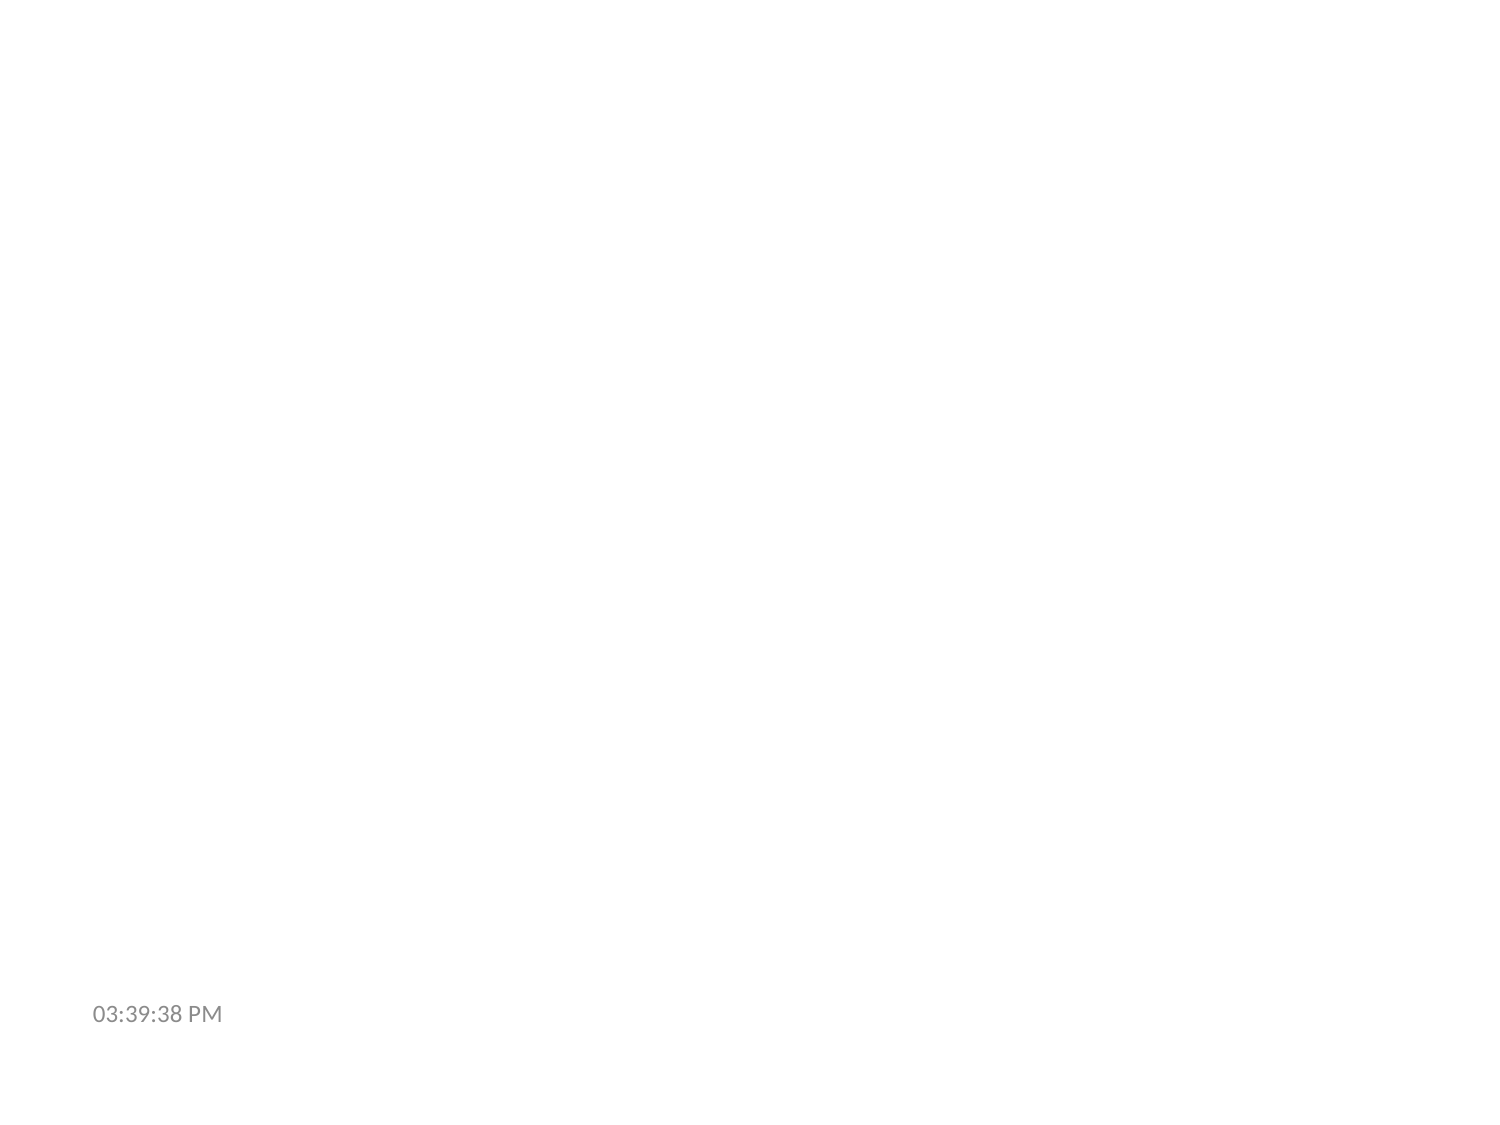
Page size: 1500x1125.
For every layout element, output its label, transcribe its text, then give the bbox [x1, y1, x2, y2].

text_box 3:35:09 PM [77, 982, 428, 1043]
